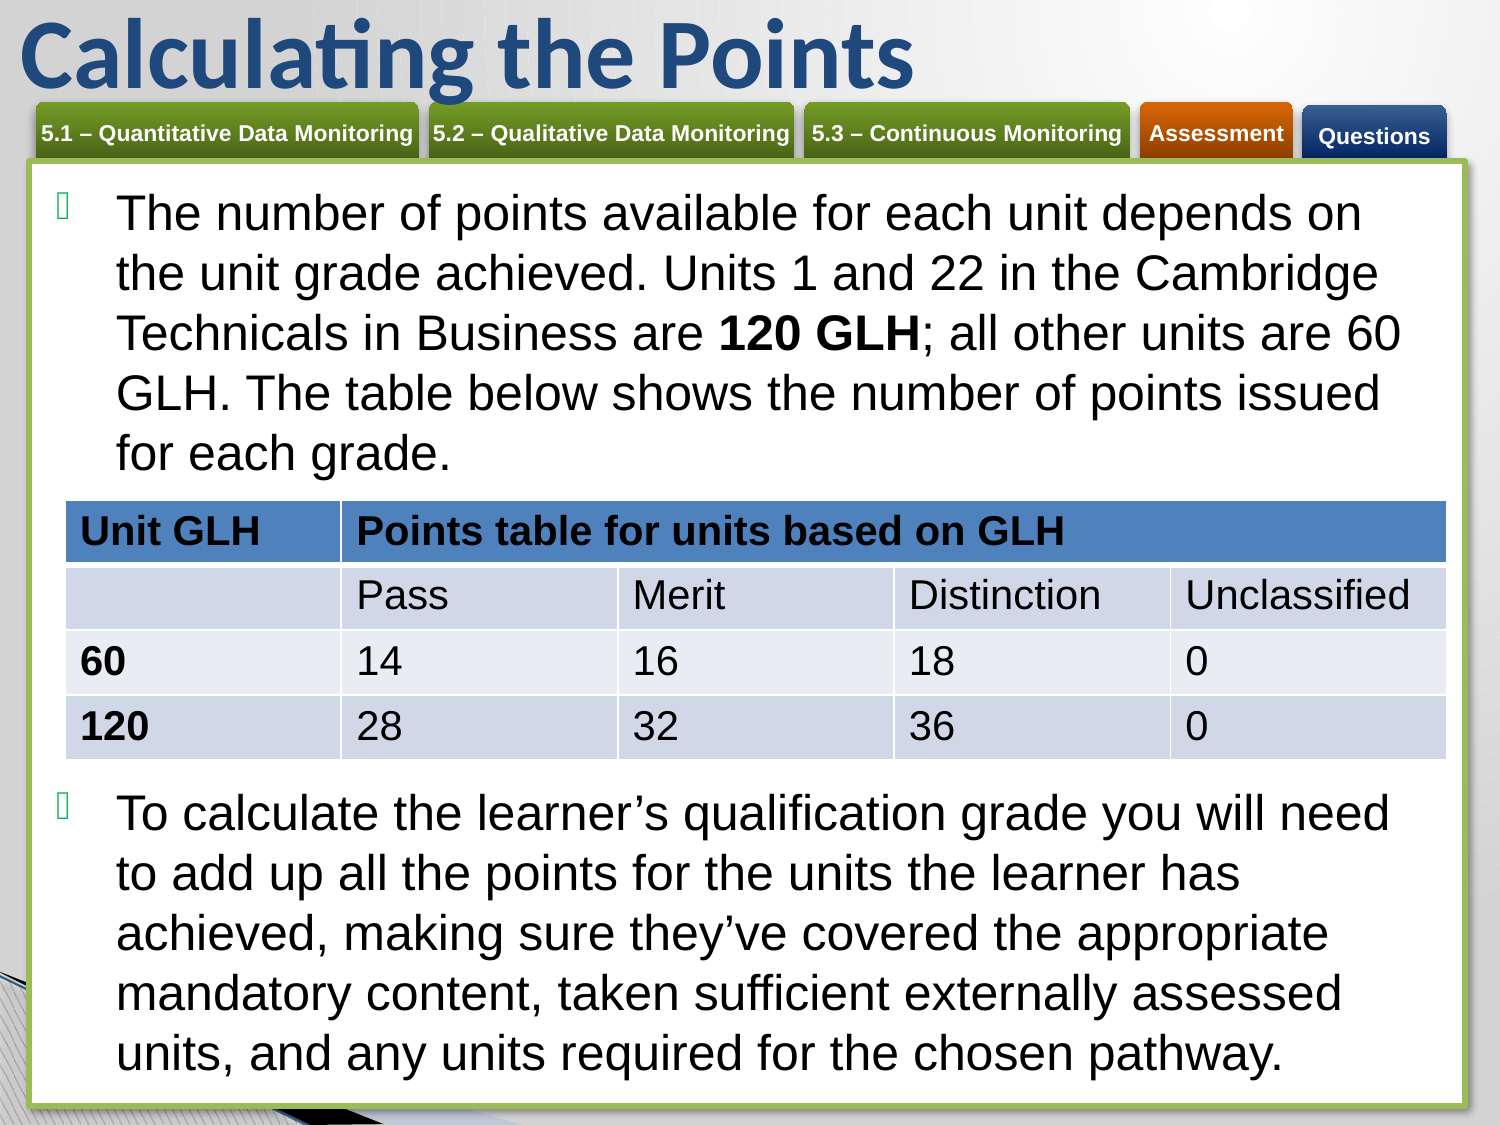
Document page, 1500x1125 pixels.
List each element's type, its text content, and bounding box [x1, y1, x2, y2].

text_box The number of points available for each unit depends on the unit grade achieved. Units 1 and 22 in the Cambridge Technicals in Business are 120 GLH; all other units are 60 GLH. The table below shows the number of points issued for each grade. To calculate the learner’s qualification grade you will need to add up all the points for the units the learner has achieved, making sure they’ve covered the appropriate mandatory content, taken sufficient externally assessed units, and any units required for the chosen pathway. [41, 172, 1447, 1088]
table_cell Unclassified [1171, 568, 1446, 629]
table_cell 120 [66, 696, 340, 759]
table_cell 28 [342, 696, 617, 759]
table_cell 32 [619, 696, 893, 759]
picture [281, 1114, 303, 1125]
table_cell Pass [342, 568, 617, 629]
table_cell 18 [895, 631, 1170, 694]
table_cell Distinction [895, 568, 1170, 629]
table_cell [66, 568, 340, 629]
table_header Unit GLH [66, 501, 340, 562]
title Calculating the Points [5, 7, 1270, 90]
table_cell 36 [895, 696, 1170, 759]
text_box e [551, 0, 603, 5]
table_cell Merit [619, 568, 893, 629]
table_cell 16 [619, 631, 893, 694]
table_cell 60 [66, 631, 340, 694]
table_header Points table for units based on GLH [342, 501, 1446, 562]
table_cell 14 [342, 631, 617, 694]
table_cell 0 [1171, 631, 1446, 694]
table_cell 0 [1171, 696, 1446, 759]
